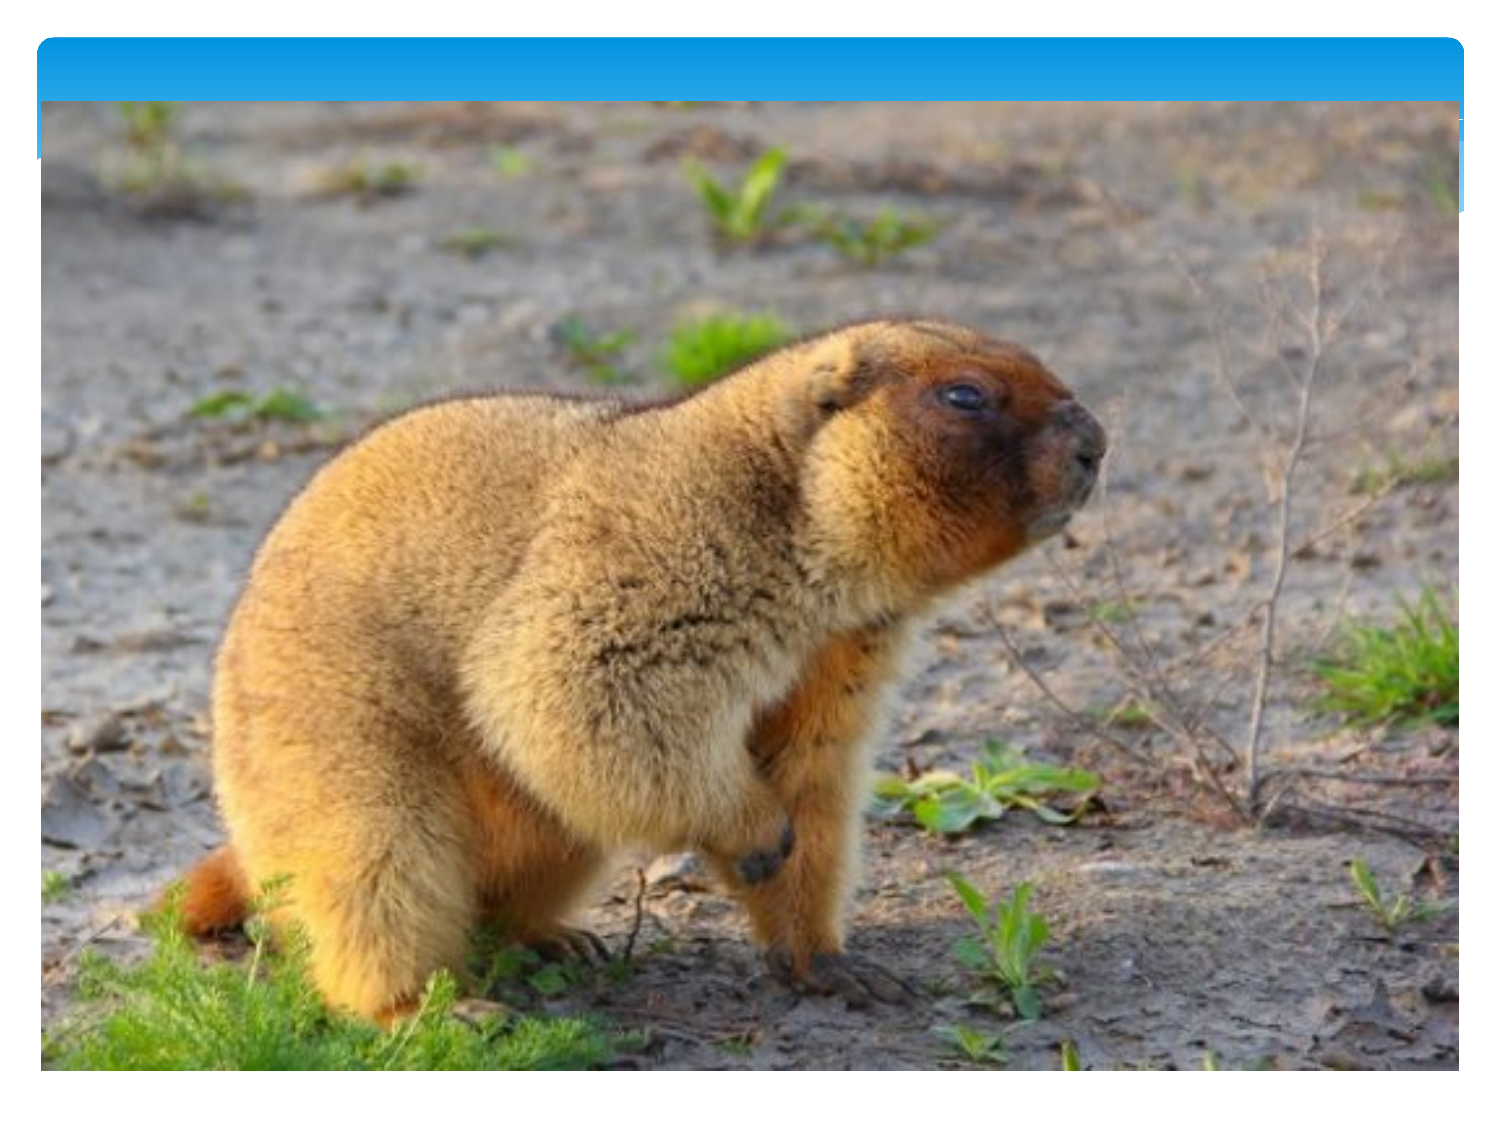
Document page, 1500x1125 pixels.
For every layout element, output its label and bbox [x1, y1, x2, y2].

picture [41, 101, 1459, 1071]
